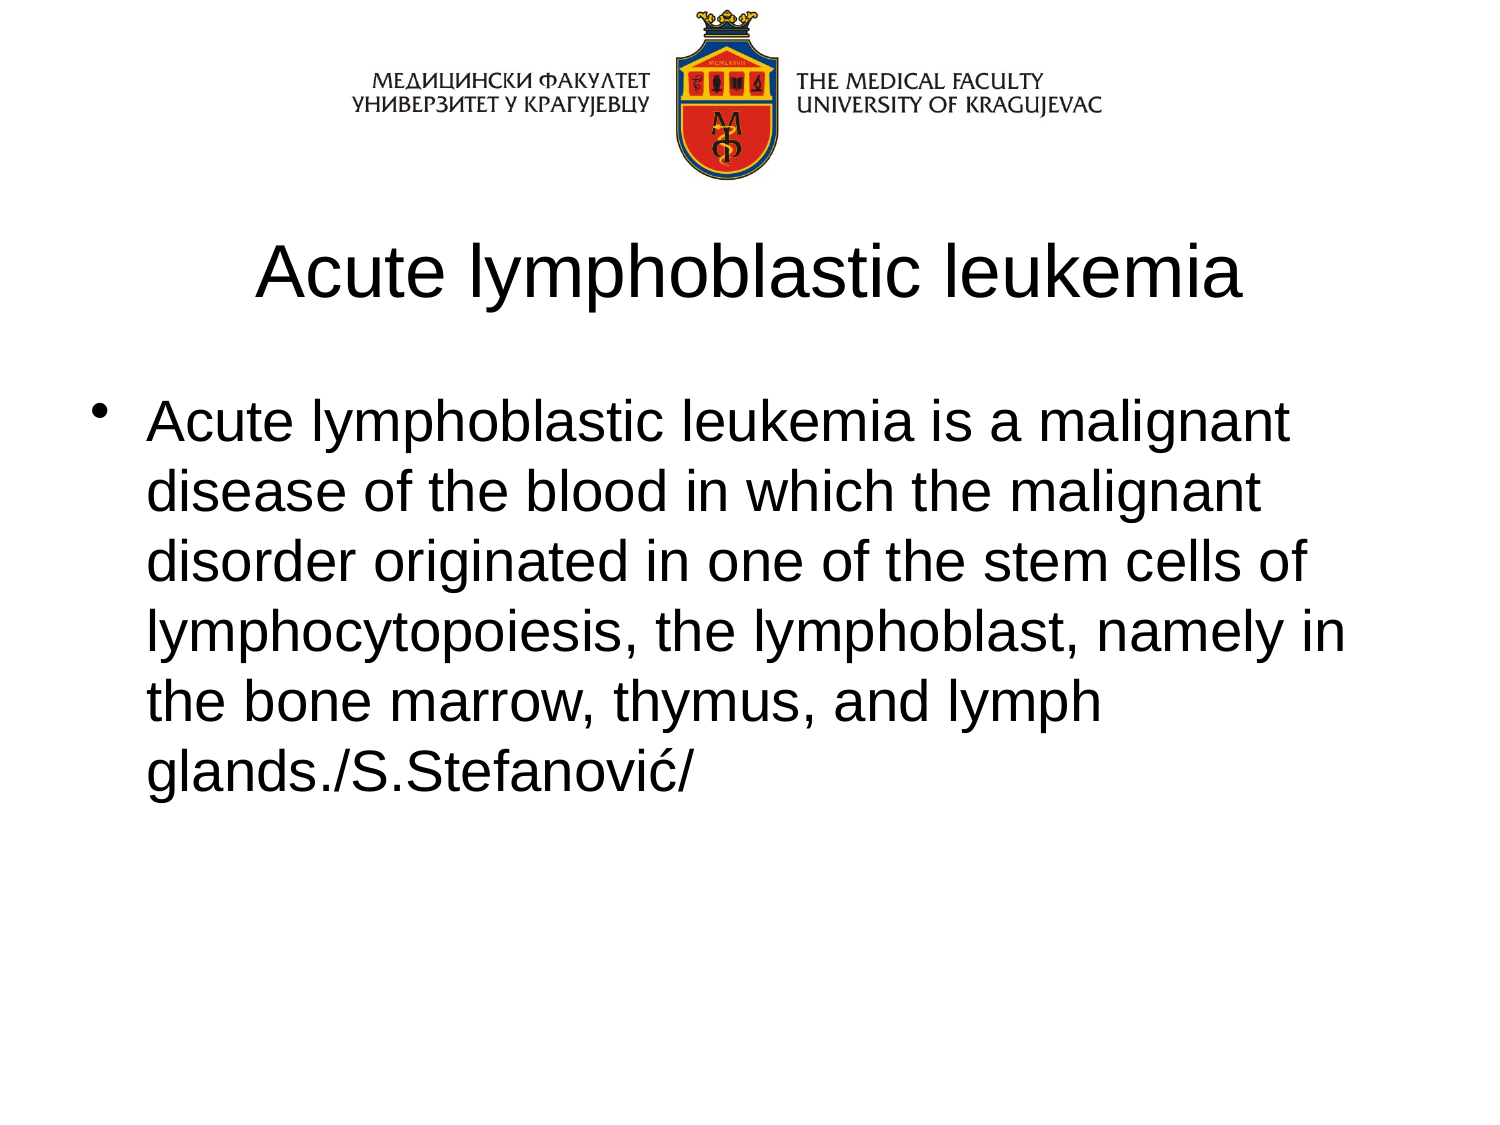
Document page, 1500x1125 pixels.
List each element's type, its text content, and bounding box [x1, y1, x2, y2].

picture [328, 0, 1125, 173]
list Acute lymphoblastic leukemia is a malignant disease of the blood in which the malignant disorder originated in one of the stem cells of lymphocytopoiesis, the lymphoblast, namely in the bone marrow, thymus, and lymph glands./S.Stefanović/ [74, 374, 1426, 1118]
title Acute lymphoblastic leukemia [74, 173, 1426, 362]
